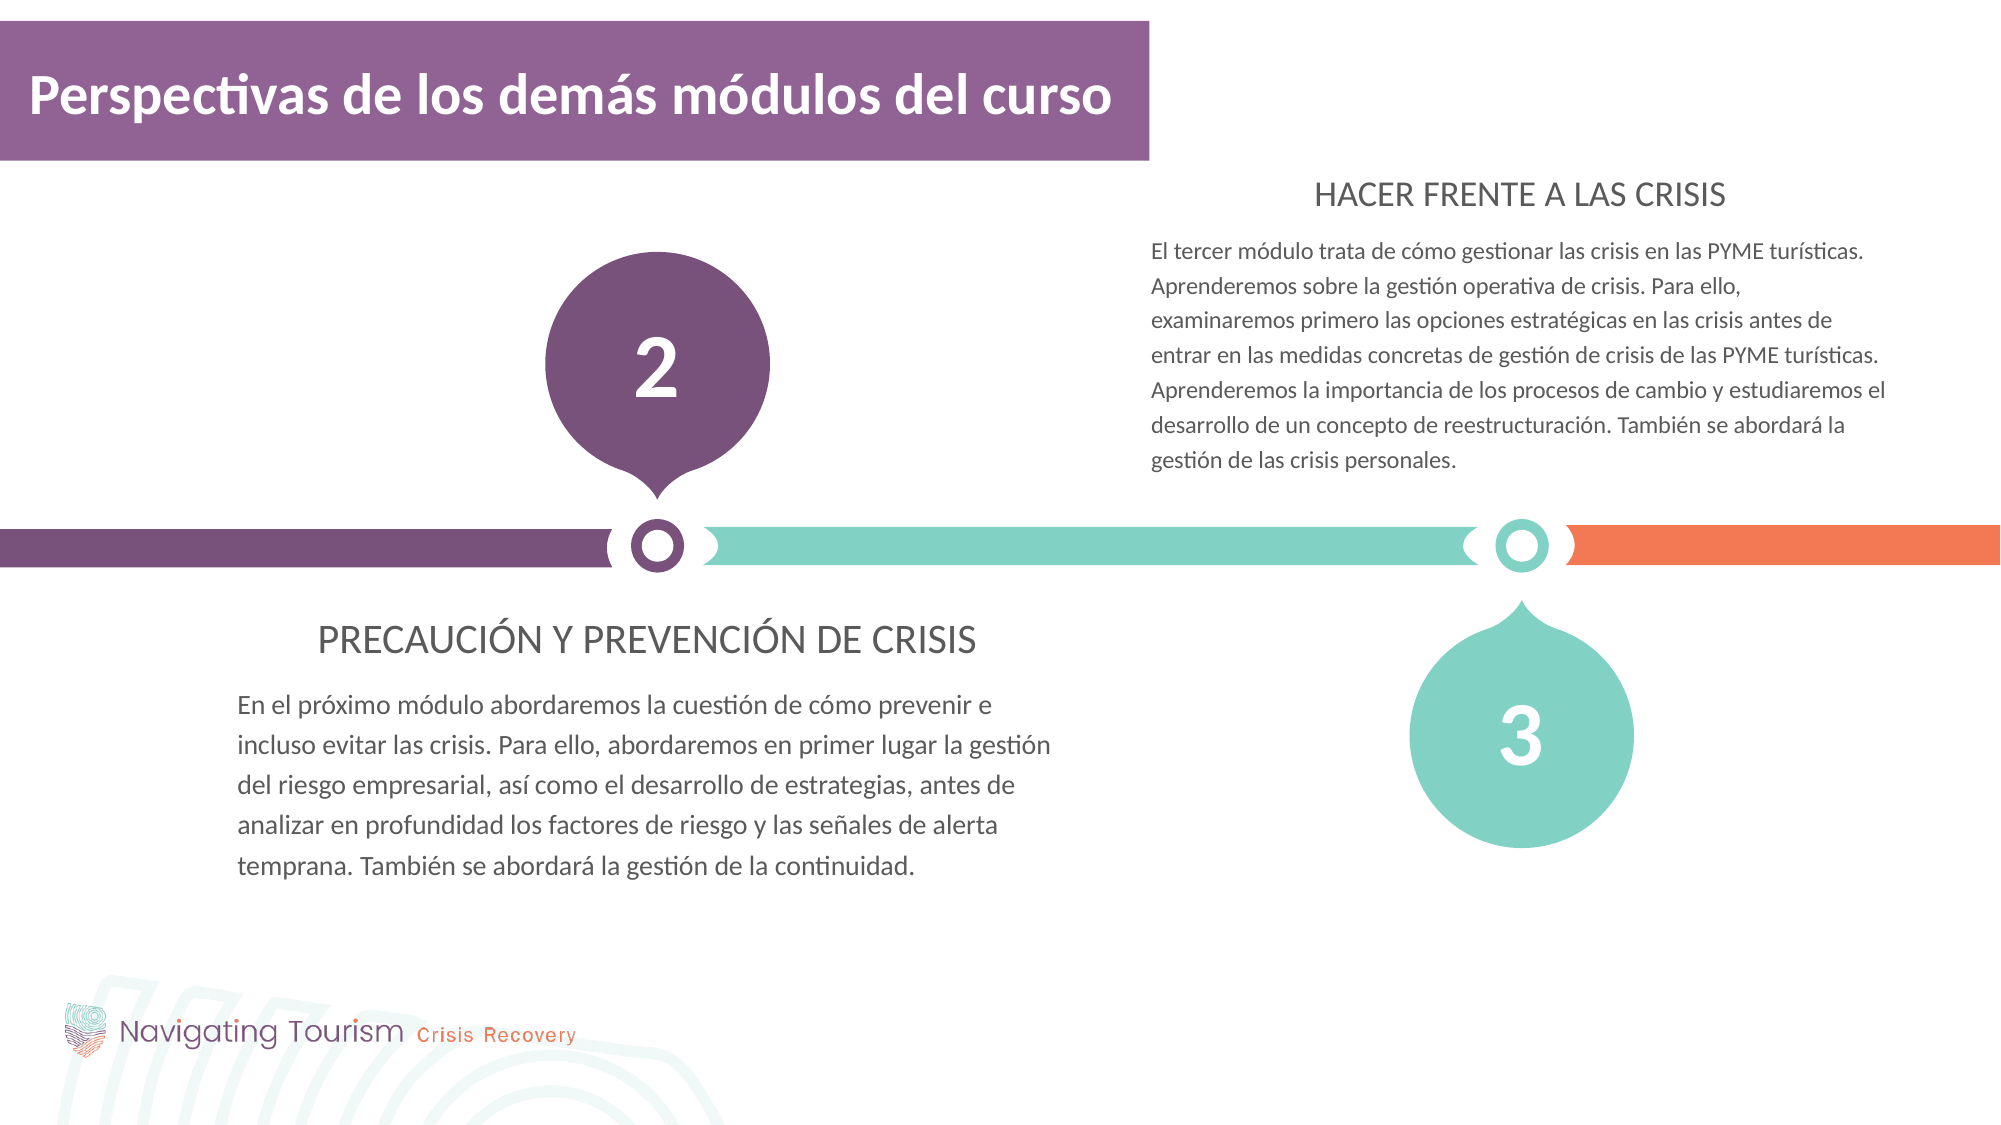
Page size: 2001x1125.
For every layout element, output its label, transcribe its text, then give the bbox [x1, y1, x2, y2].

text_box Perspectivas de los demás módulos del curso [0, 20, 1150, 161]
picture [65, 999, 111, 1061]
list PRECAUCIÓN Y PREVENCIÓN DE CRISIS En el próximo módulo abordaremos la cuestión de cómo prevenir e incluso evitar las crisis. Para ello, abordaremos en primer lugar la gestión del riesgo empresarial, así como el desarrollo de estrategias, antes de analizar en profundidad los factores de riesgo y las señales de alerta temprana. También se abordará la gestión de la continuidad. [222, 609, 1073, 891]
text_box 2 [614, 311, 699, 416]
picture [112, 1005, 577, 1056]
text_box 3 [1478, 678, 1563, 783]
list HACER FRENTE A LAS CRISIS El tercer módulo trata de cómo gestionar las crisis en las PYME turísticas. Aprenderemos sobre la gestión operativa de crisis. Para ello, examinaremos primero las opciones estratégicas en las crisis antes de entrar en las medidas concretas de gestión de crisis de las PYME turísticas. Aprenderemos la importancia de los procesos de cambio y estudiaremos el desarrollo de un concepto de reestructuración. También se abordará la gestión de las crisis personales. [1136, 167, 1905, 485]
